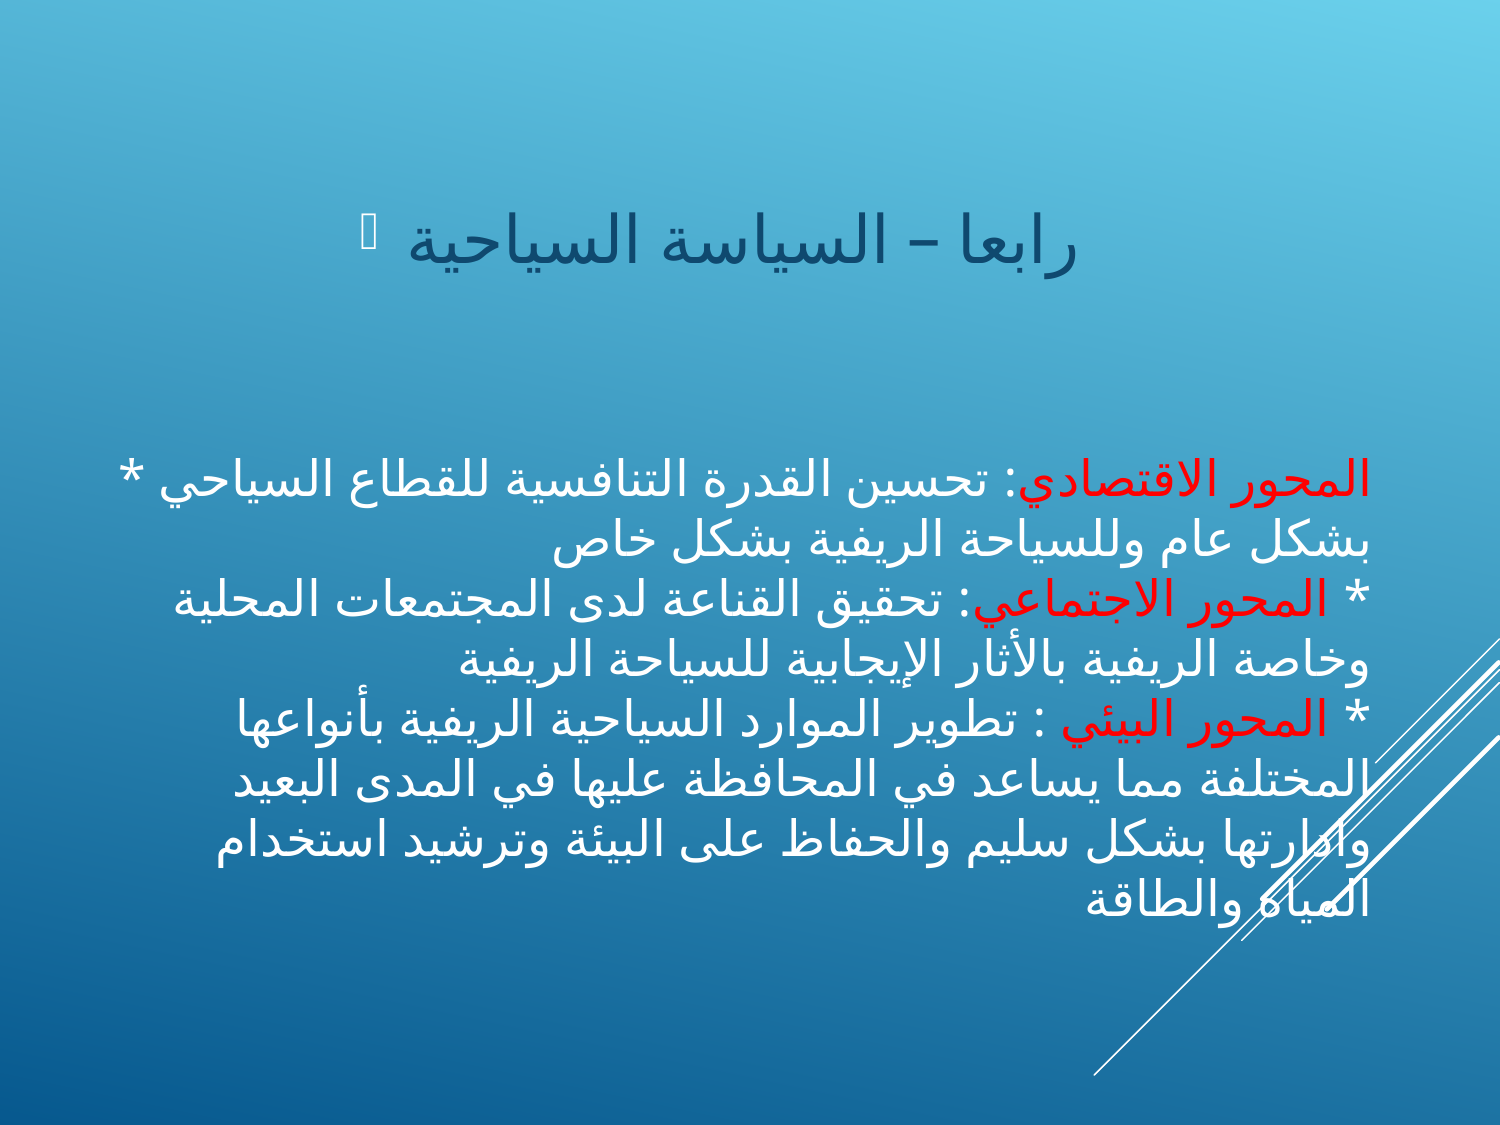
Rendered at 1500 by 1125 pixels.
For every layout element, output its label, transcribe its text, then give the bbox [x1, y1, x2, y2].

list رابعا – السياسة السياحية [87, 87, 1353, 386]
title * المحور الاقتصادي: تحسين القدرة التنافسية للقطاع السياحي بشكل عام وللسياحة الريفية بشكل خاص * المحور الاجتماعي: تحقيق القناعة لدى المجتمعات المحلية وخاصة الريفية بالأثار الإيجابية للسياحة الريفية * المحور البيئي : تطوير الموارد السياحية الريفية بأنواعها المختلفة مما يساعد في المحافظة عليها في المدى البعيد وادارتها بشكل سليم والحفاظ على البيئة وترشيد استخدام المياه والطاقة [87, 385, 1388, 988]
